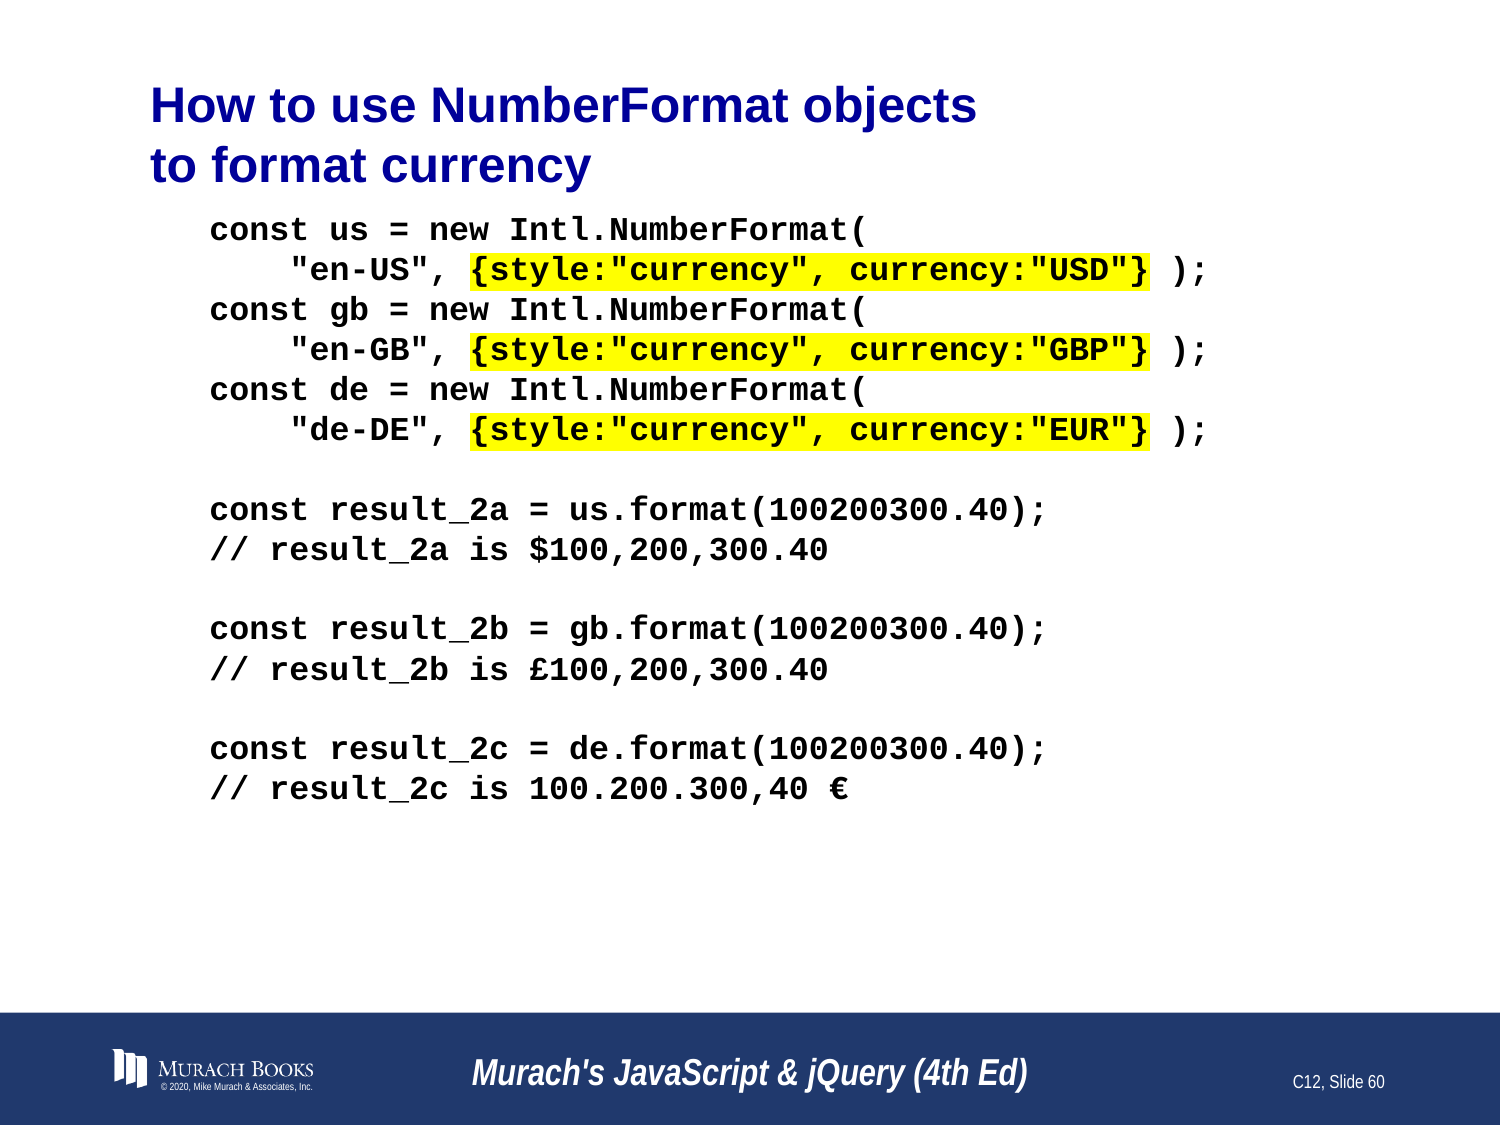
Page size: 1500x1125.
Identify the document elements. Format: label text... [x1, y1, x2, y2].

title How to use NumberFormat objects to format currency [150, 72, 1350, 194]
slide_number Murach's JavaScript & jQuery (4th Ed) [463, 1025, 1050, 1100]
list const us = new Intl.NumberFormat( "en-US", {style:"currency", currency:"USD"} ); const gb = new Intl.NumberFormat( "en-GB", {style:"currency", currency:"GBP"} ); const de = new Intl.NumberFormat( "de-DE", {style:"currency", currency:"EUR"} ); const result_2a = us.format(100200300.40); // result_2a is $100,200,300.40 const result_2b = gb.format(100200300.40); // result_2b is £100,200,300.40 const result_2c = de.format(100200300.40); // result_2c is 100.200.300,40 € [137, 200, 1350, 1000]
footer © 2020, Mike Murach & Associates, Inc. [12, 1025, 463, 1100]
slide_number C12, Slide 60 [1087, 1025, 1400, 1100]
